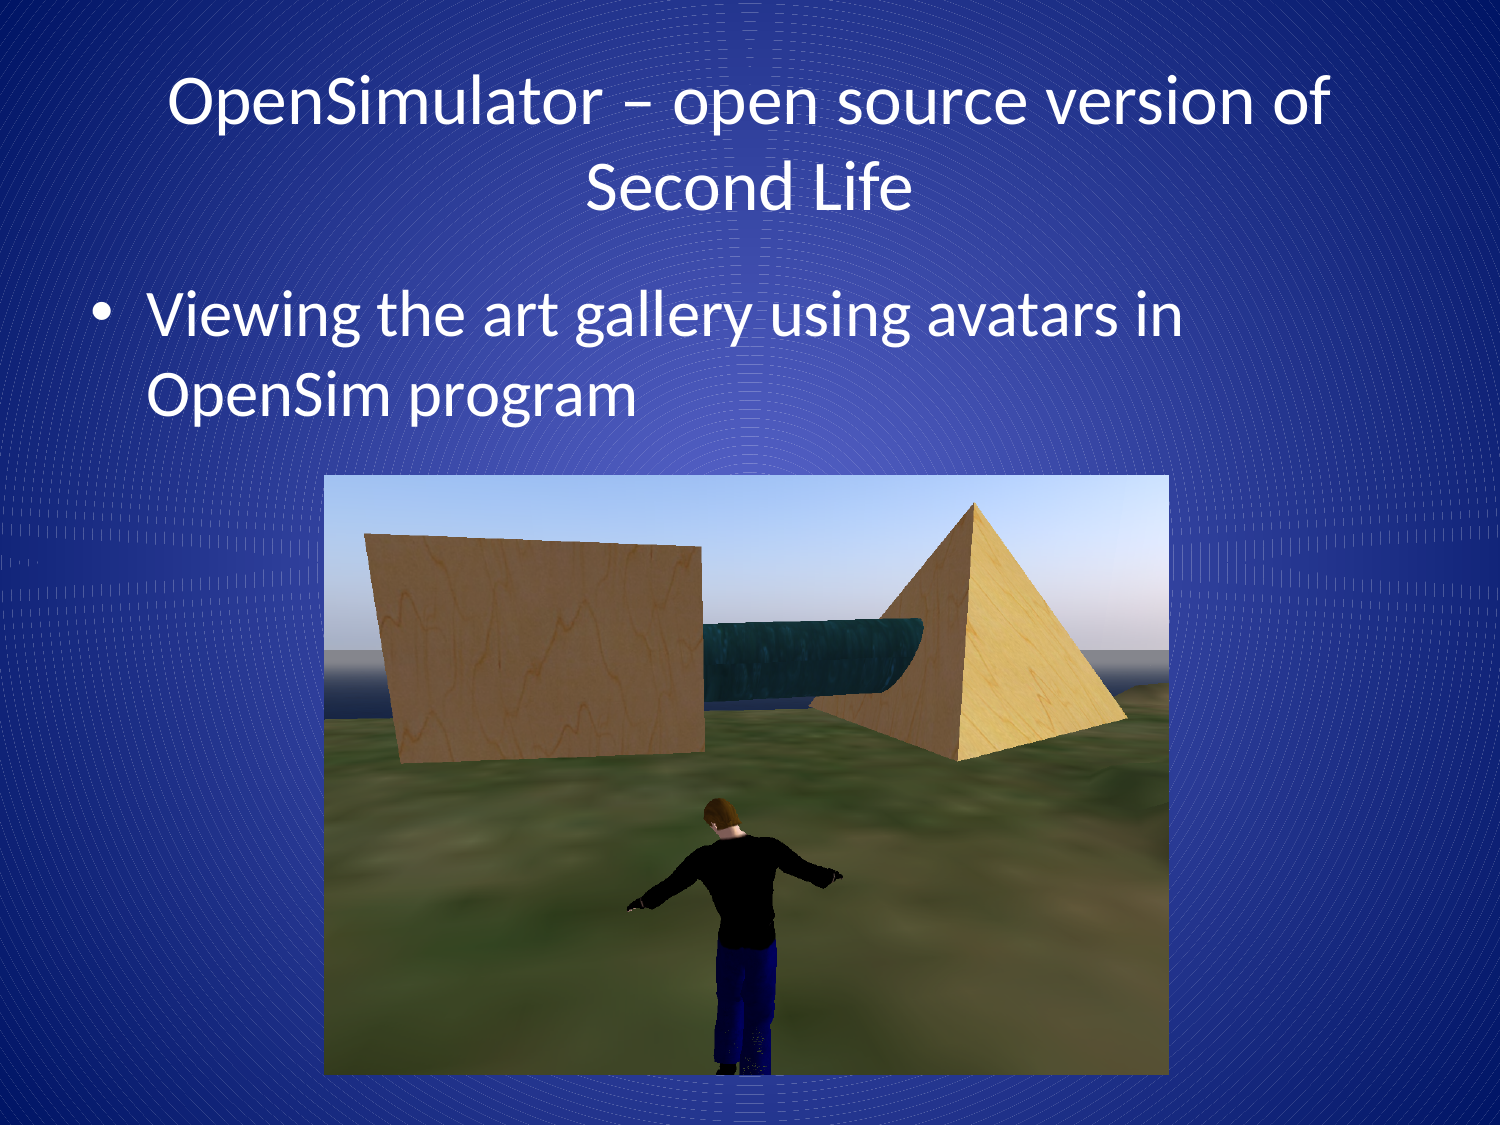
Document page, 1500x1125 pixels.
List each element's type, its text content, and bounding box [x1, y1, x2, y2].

title OpenSimulator – open source version of Second Life [75, 45, 1425, 233]
list Viewing the art gallery using avatars in OpenSim program [75, 262, 1425, 1005]
picture [324, 475, 1170, 1075]
